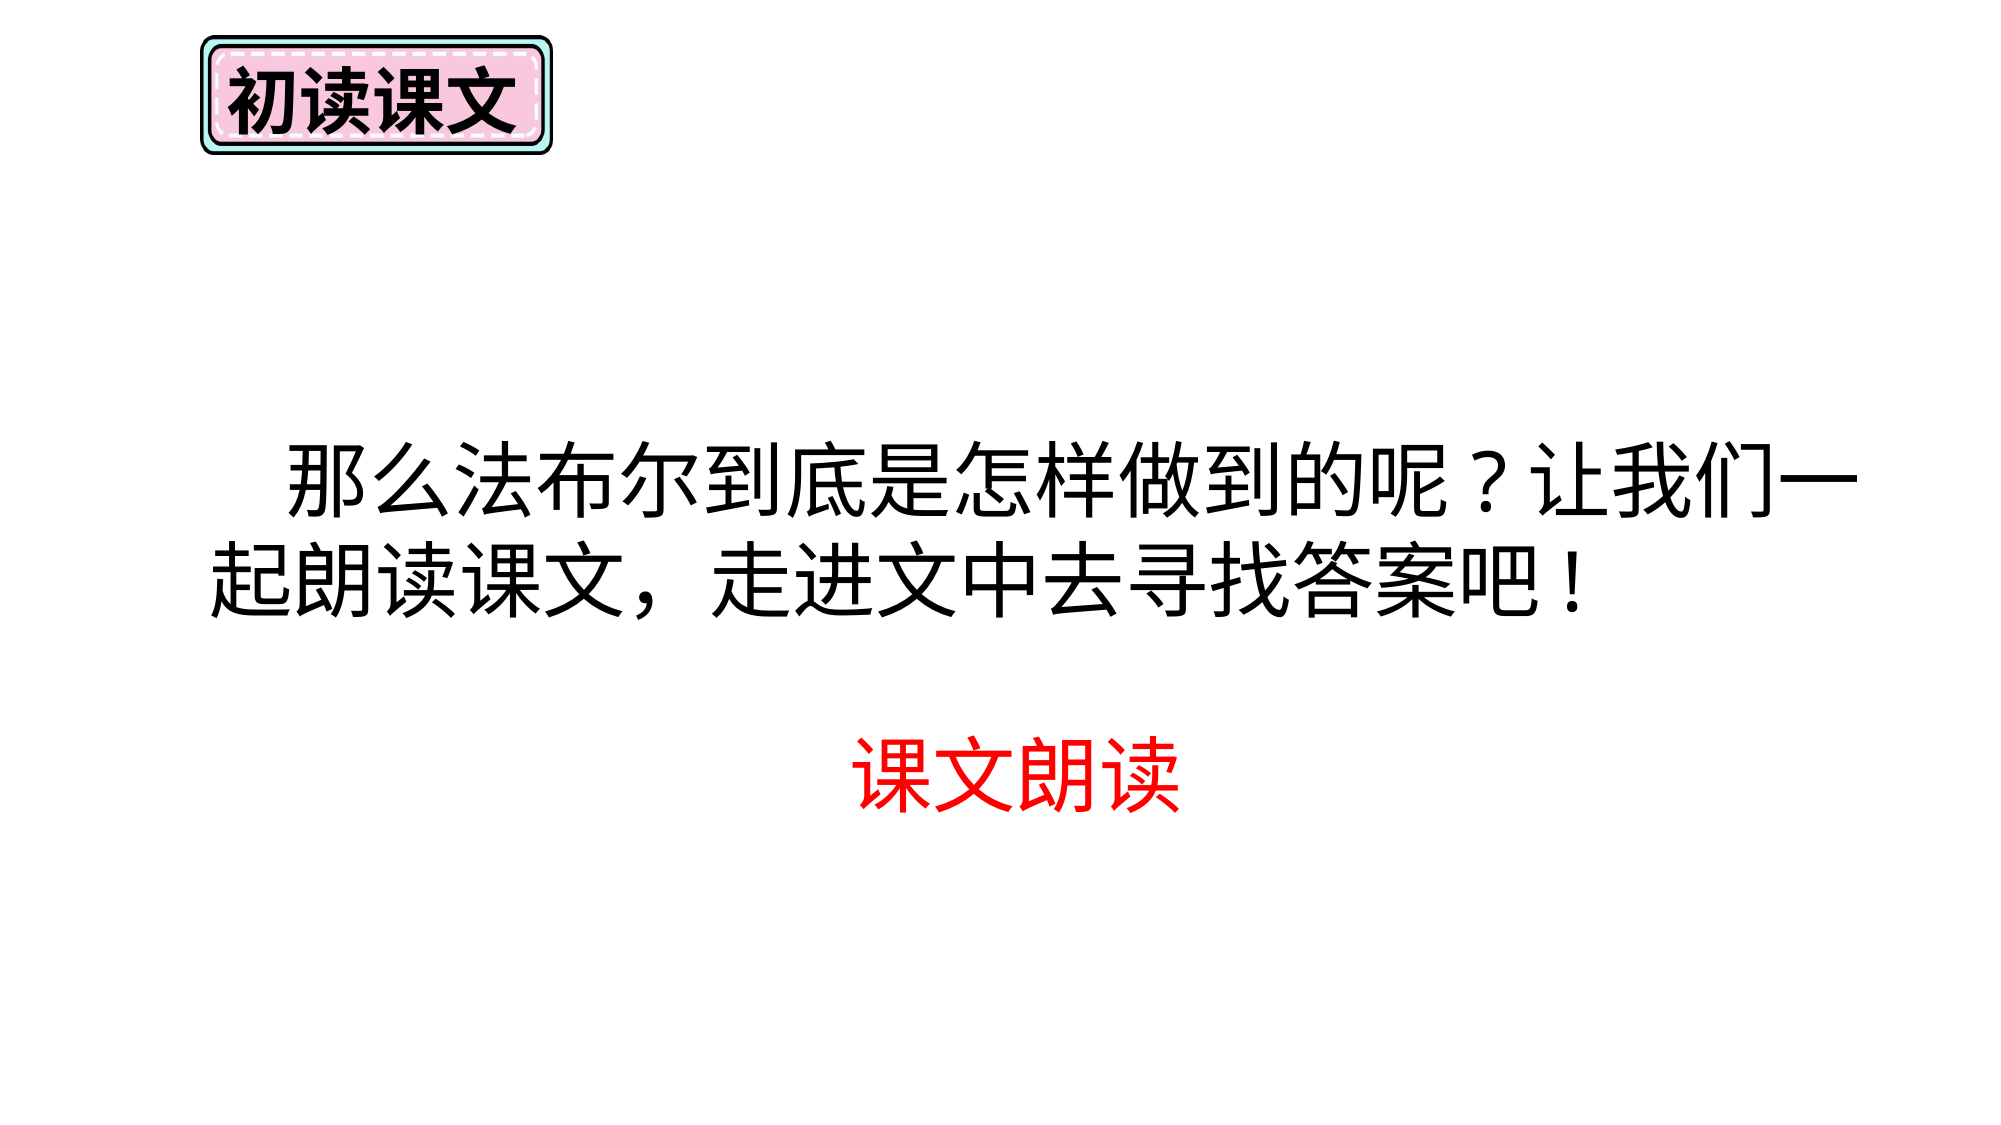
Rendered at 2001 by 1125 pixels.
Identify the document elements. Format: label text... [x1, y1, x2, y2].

text_box 那么法布尔到底是怎样做到的呢?让我们一起朗读课文，走进文中去寻找答案吧! [194, 420, 1889, 636]
text_box 课文朗读 [834, 716, 1201, 831]
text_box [199, 35, 554, 155]
